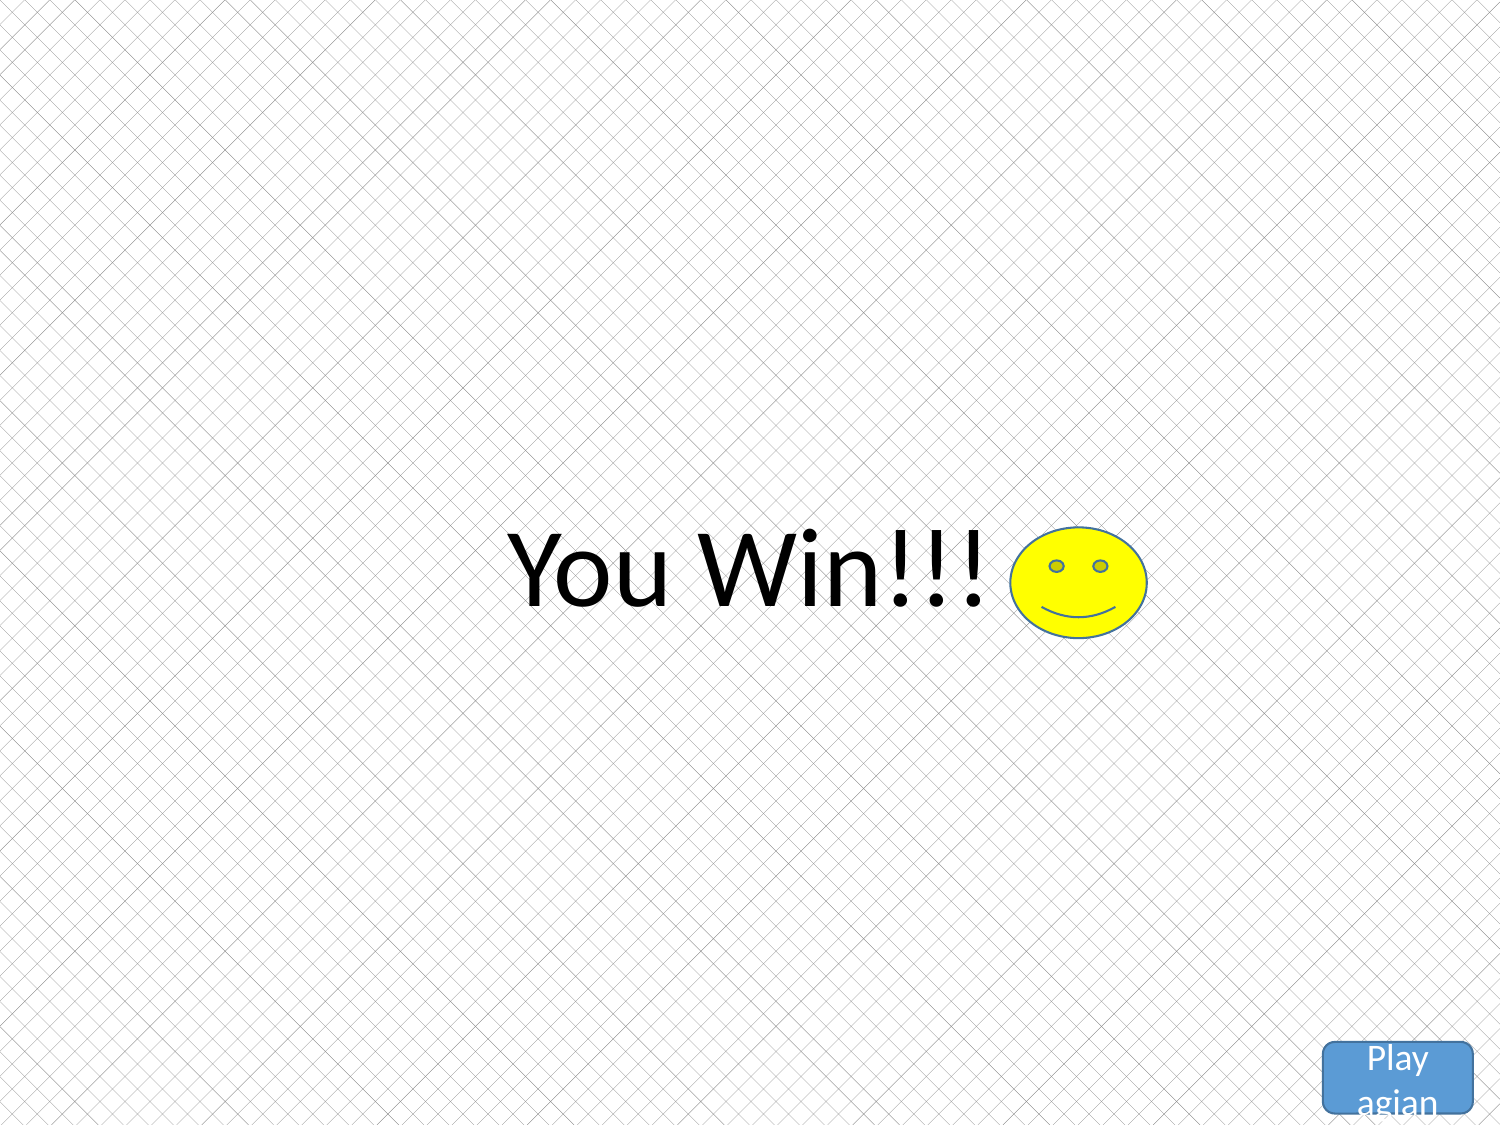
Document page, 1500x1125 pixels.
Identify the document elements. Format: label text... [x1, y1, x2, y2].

text_box [1009, 526, 1148, 640]
text_box Play agian [1321, 1040, 1474, 1115]
text_box You Win!!! [492, 486, 1008, 637]
